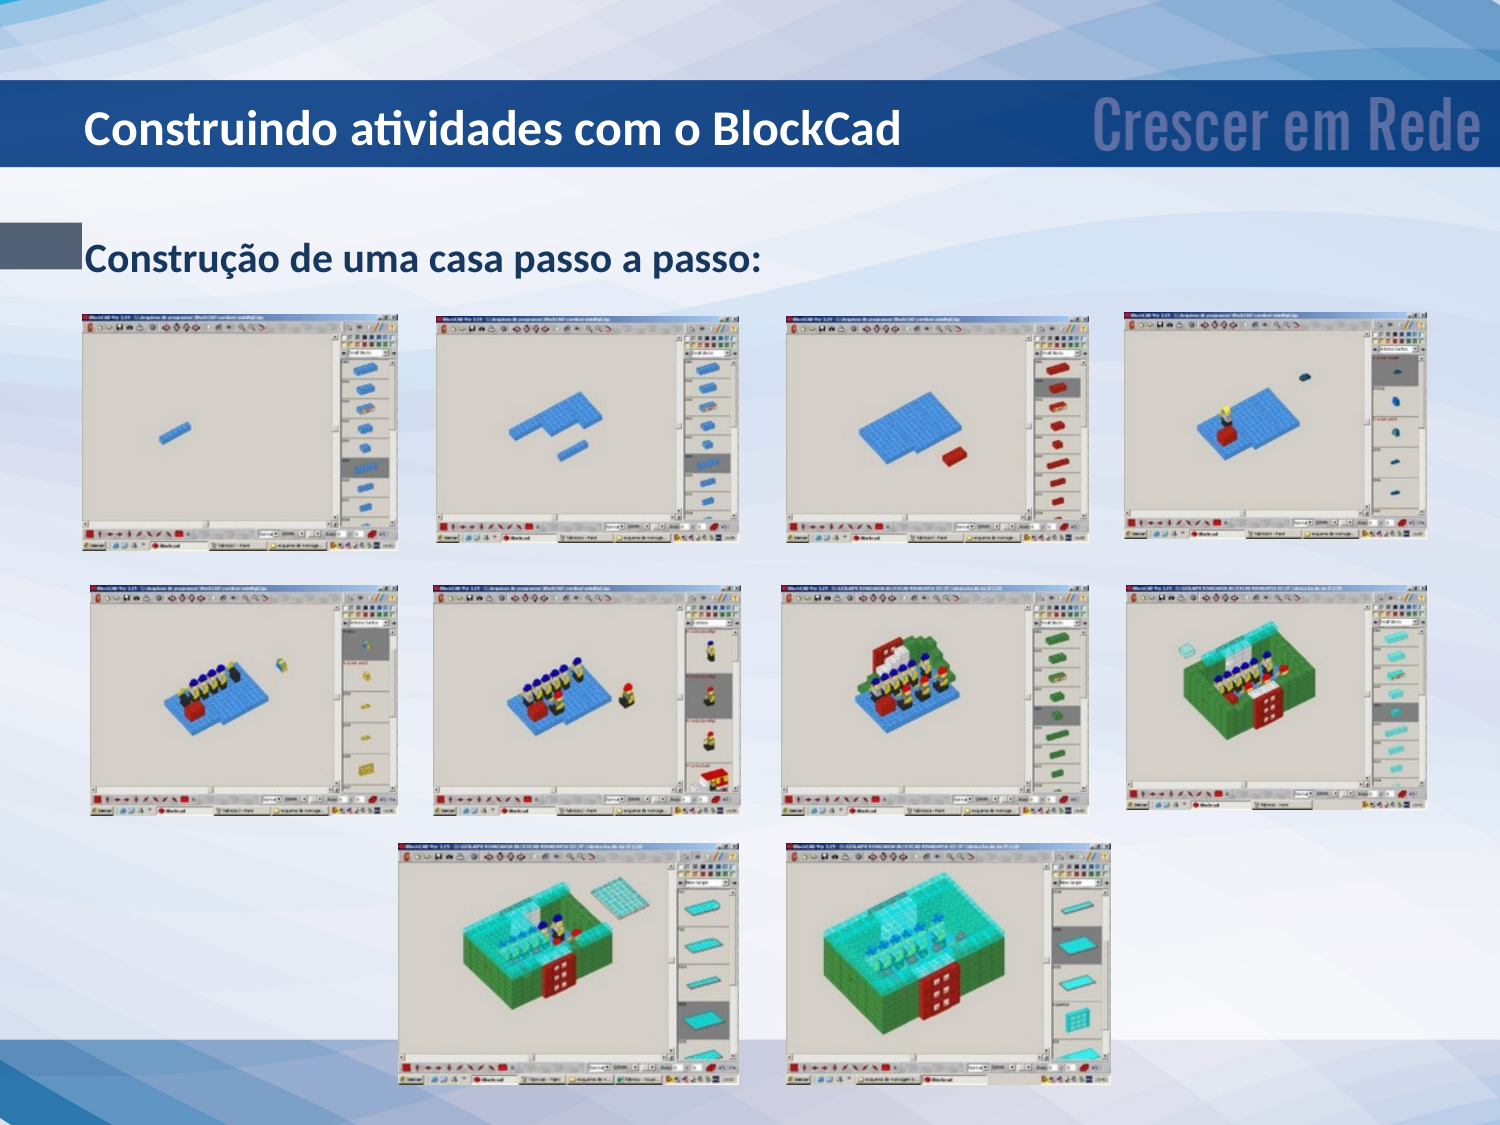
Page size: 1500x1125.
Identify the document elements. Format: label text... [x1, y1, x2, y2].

text_box Construção de uma casa passo a passo: [70, 198, 1418, 363]
picture [0, 0, 1500, 1125]
text_box Construindo atividades com o BlockCad [70, 88, 1430, 163]
text_box [0, 220, 70, 272]
